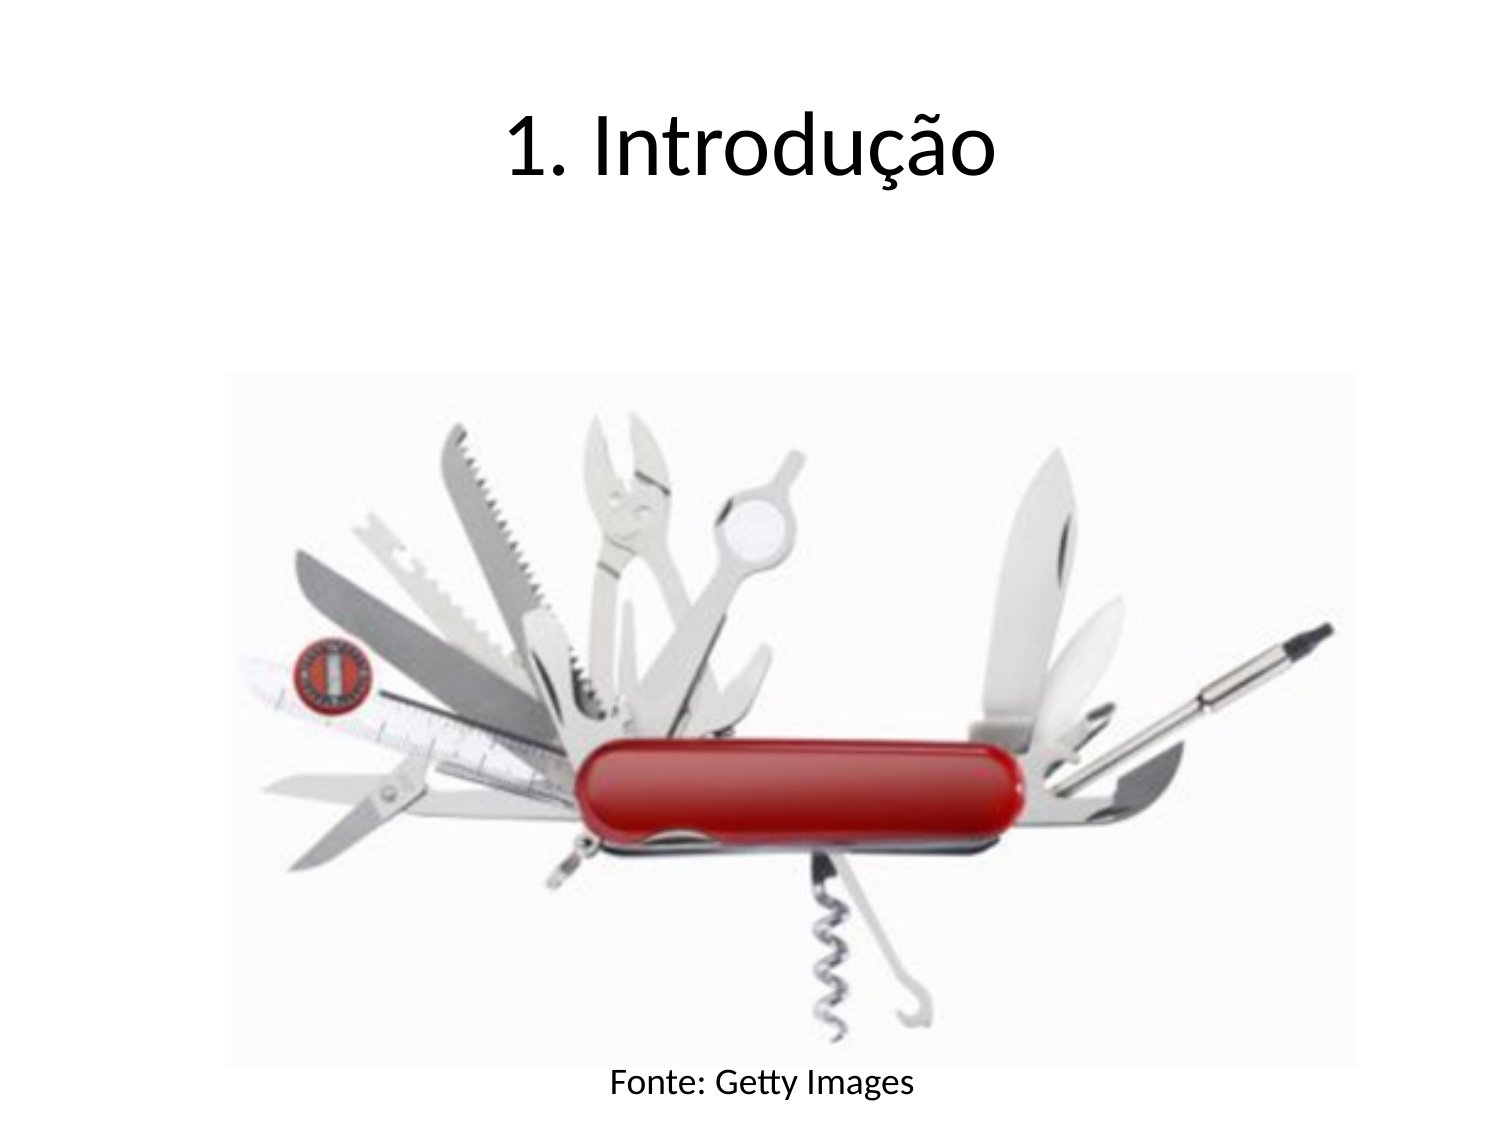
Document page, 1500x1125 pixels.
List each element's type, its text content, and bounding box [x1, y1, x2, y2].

title 1. Introdução [75, 45, 1425, 233]
picture [224, 374, 1358, 1068]
text_box Fonte: Getty Images [399, 1077, 1125, 1110]
